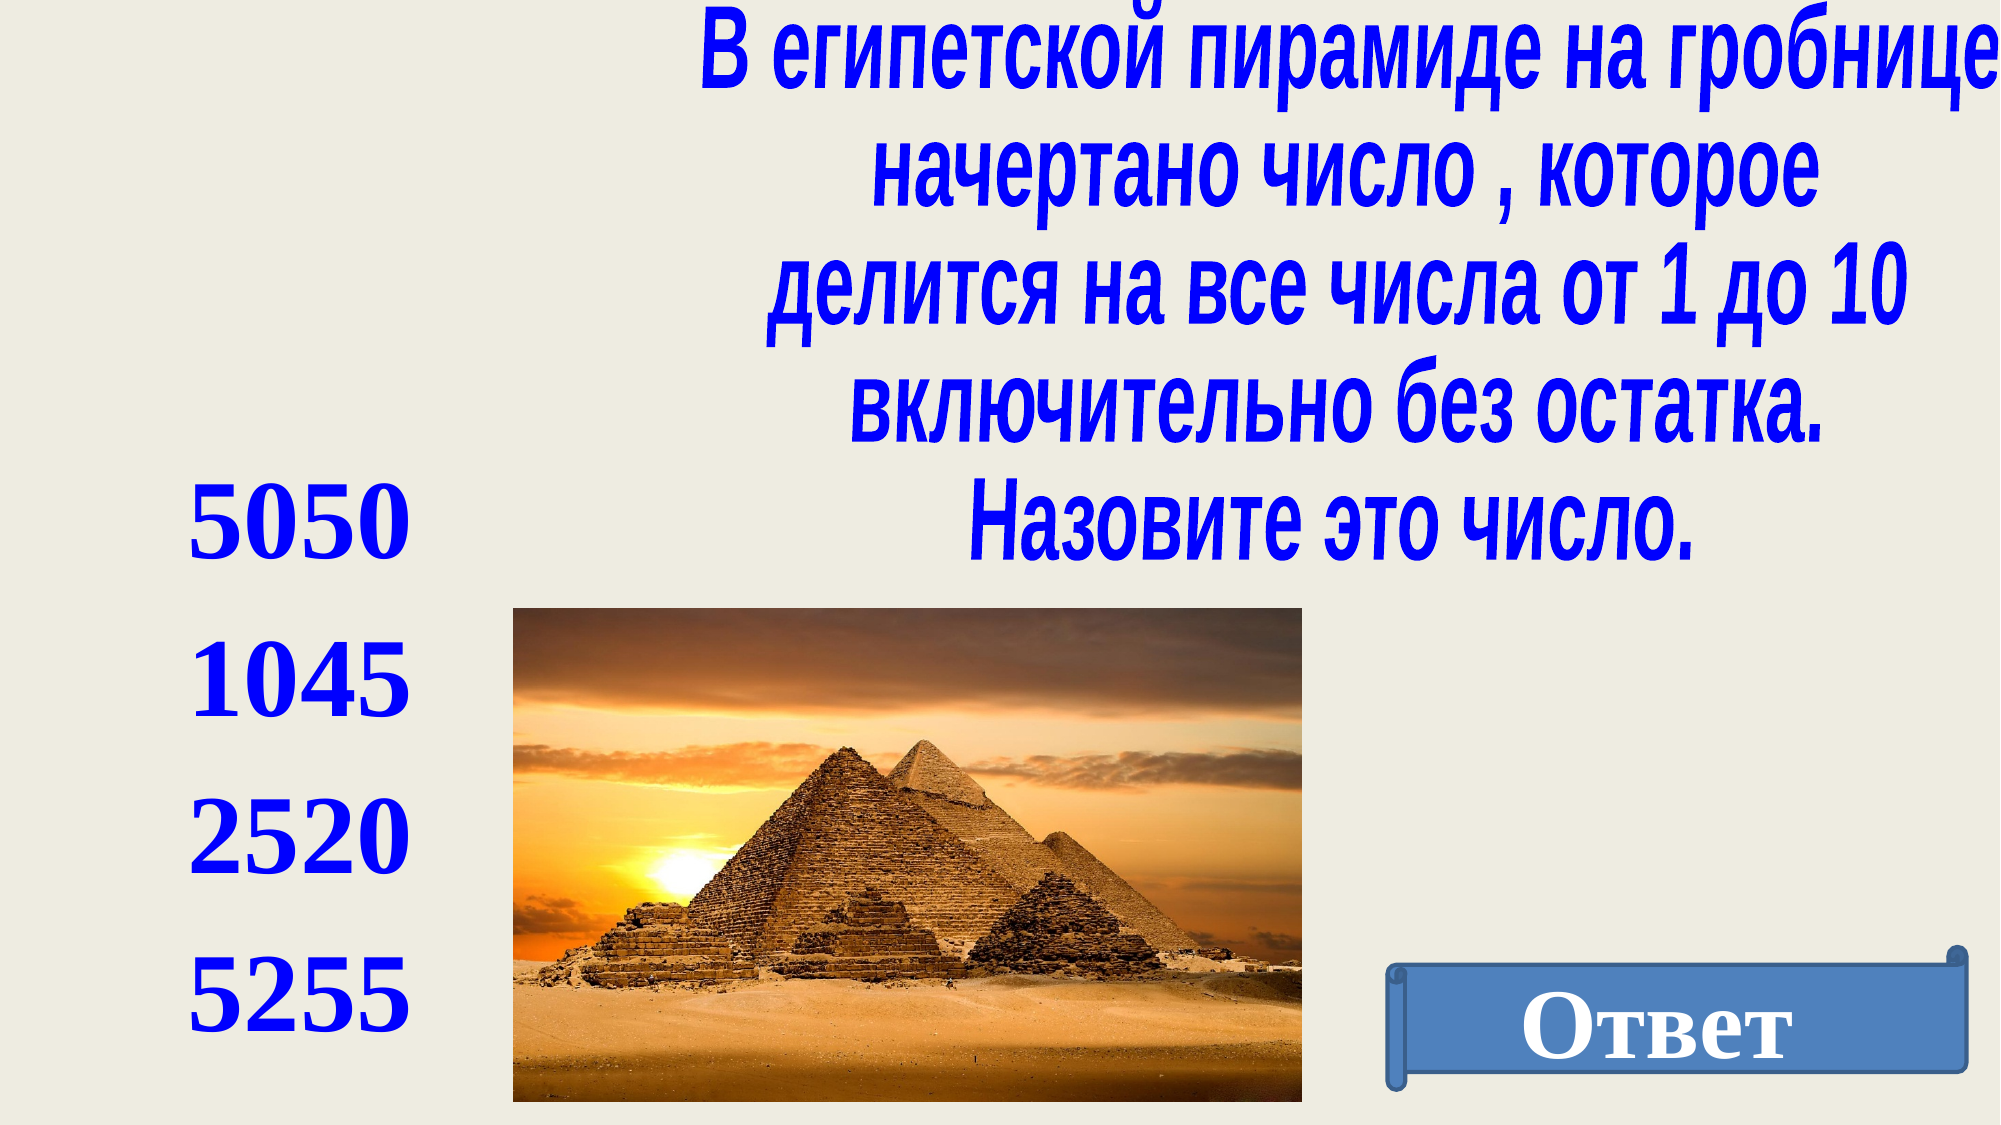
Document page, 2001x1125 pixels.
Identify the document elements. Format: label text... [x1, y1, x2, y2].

text_box Ответ [1385, 944, 1969, 1092]
picture [513, 608, 1303, 1102]
text_box 5050 1045 2520 5255 [172, 439, 603, 1057]
